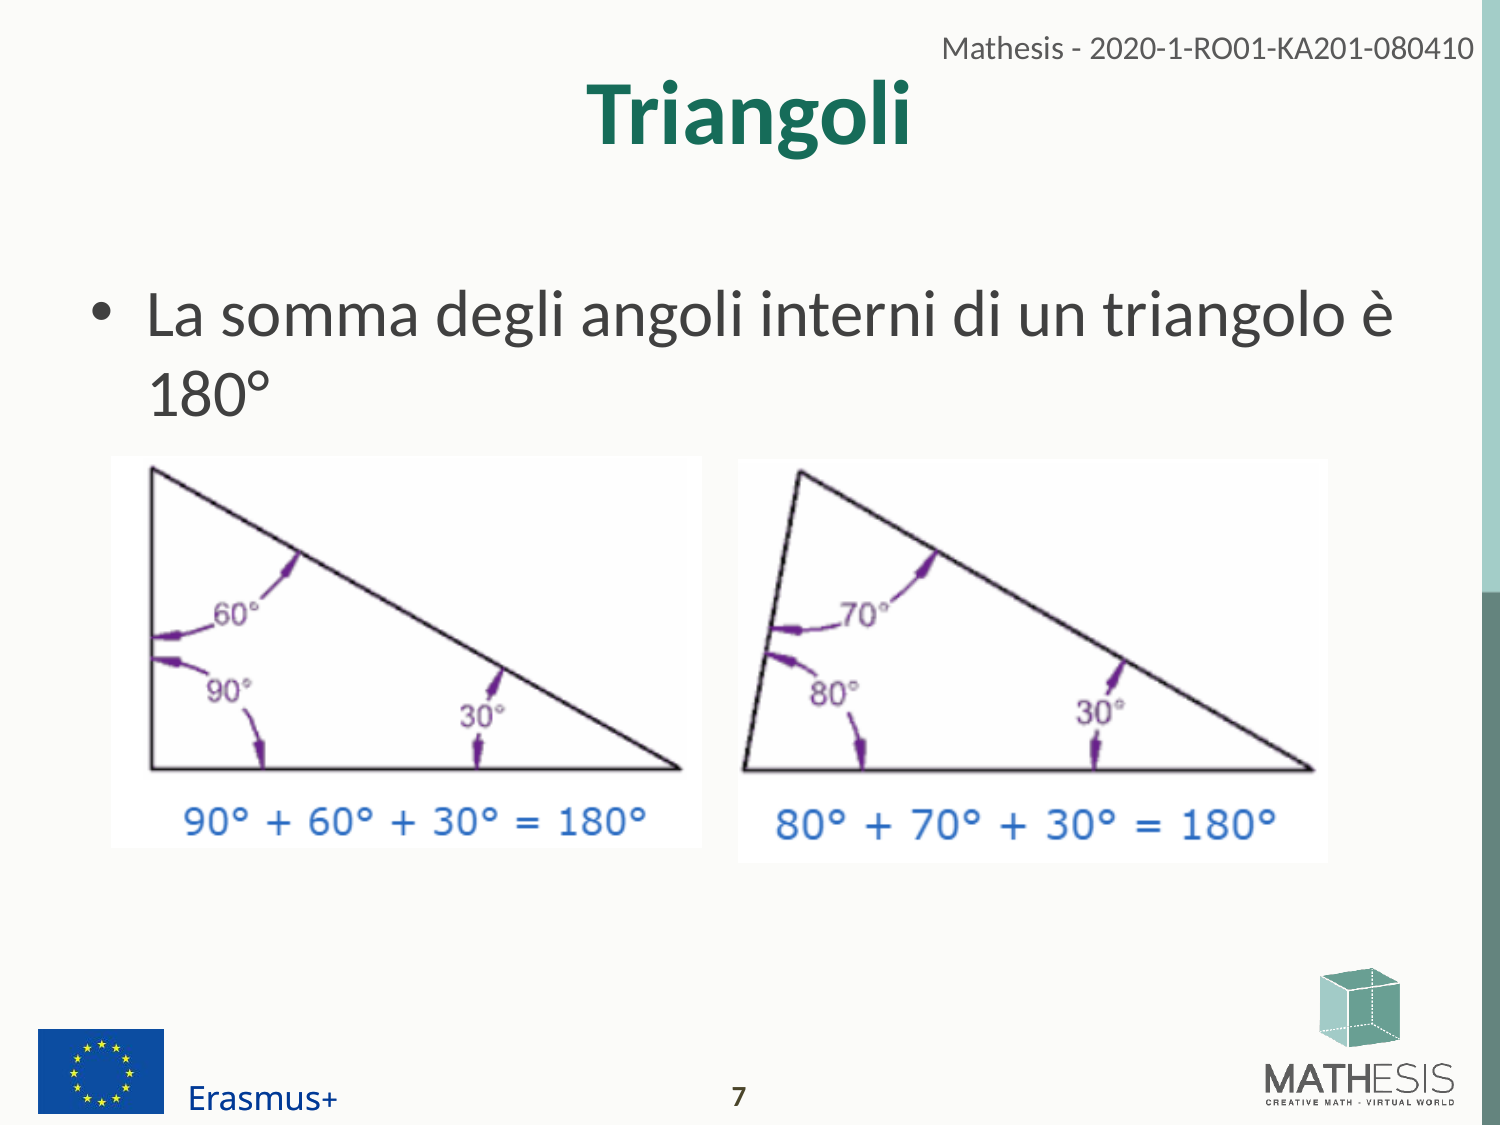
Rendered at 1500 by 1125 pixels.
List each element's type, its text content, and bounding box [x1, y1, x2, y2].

picture [38, 1029, 164, 1114]
title Triangoli [75, 45, 1425, 233]
picture [111, 455, 702, 848]
picture [737, 459, 1328, 863]
list La somma degli angoli interni di un triangolo è 180° [75, 262, 1425, 1005]
